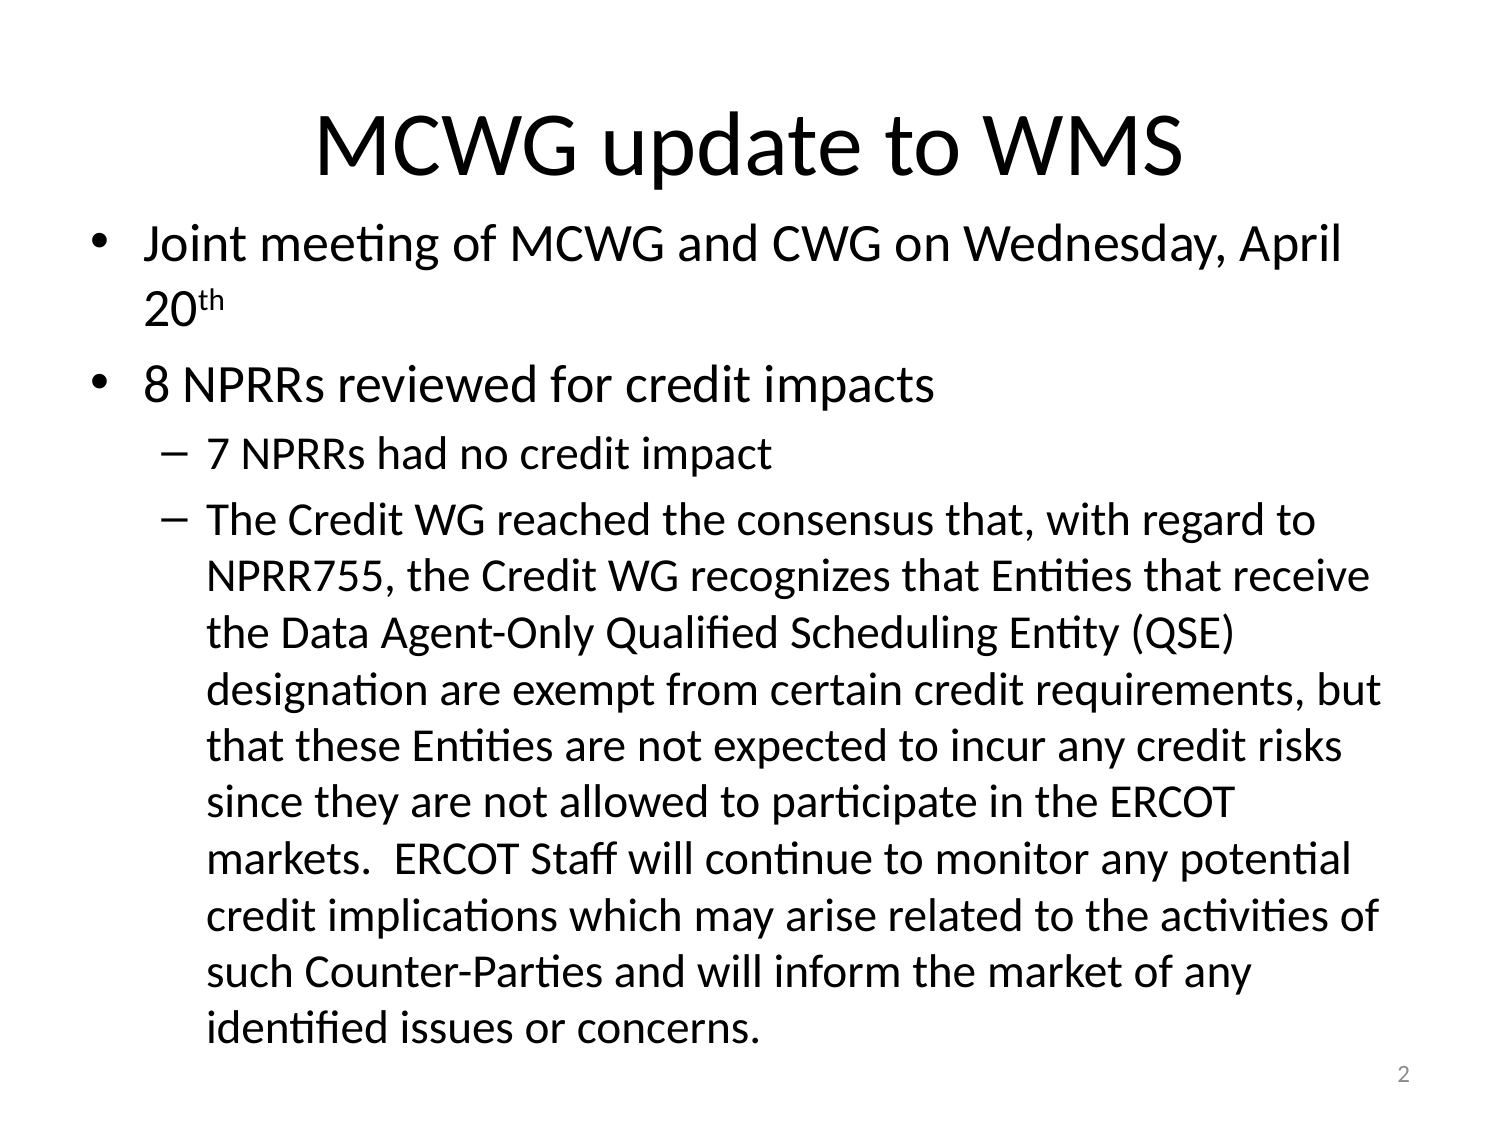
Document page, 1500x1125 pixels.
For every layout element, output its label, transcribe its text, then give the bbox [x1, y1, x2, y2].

list Joint meeting of MCWG and CWG on Wednesday, April 20th 8 NPRRs reviewed for credit impacts 7 NPRRs had no credit impact The Credit WG reached the consensus that, with regard to NPRR755, the Credit WG recognizes that Entities that receive the Data Agent-Only Qualified Scheduling Entity (QSE) designation are exempt from certain credit requirements, but that these Entities are not expected to incur any credit risks since they are not allowed to participate in the ERCOT markets. ERCOT Staff will continue to monitor any potential credit implications which may arise related to the activities of such Counter-Parties and will inform the market of any identified issues or concerns. [75, 200, 1425, 1063]
slide_number 2 [1074, 1042, 1425, 1103]
title MCWG update to WMS [75, 45, 1425, 200]
